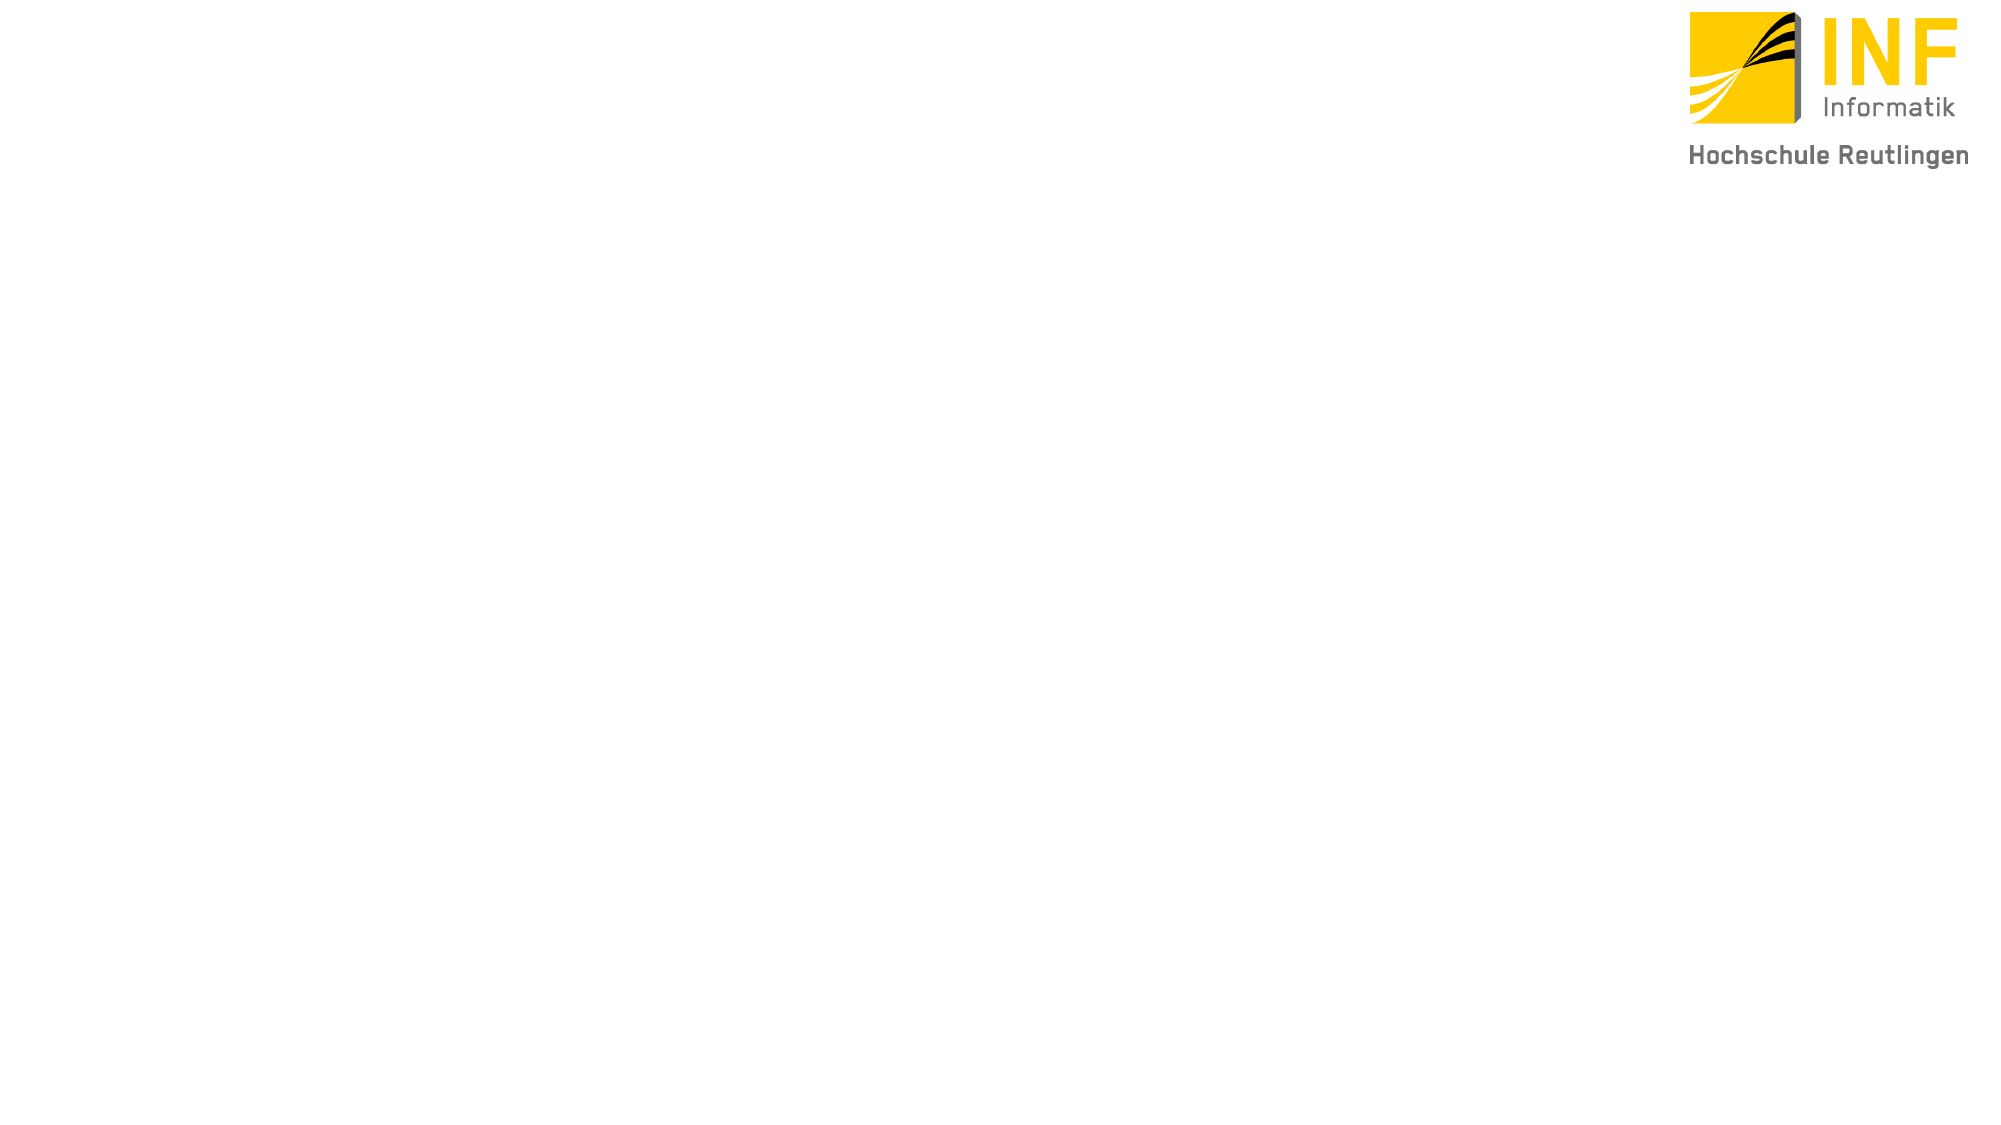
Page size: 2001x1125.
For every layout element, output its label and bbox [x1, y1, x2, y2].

picture [1690, 12, 1968, 169]
